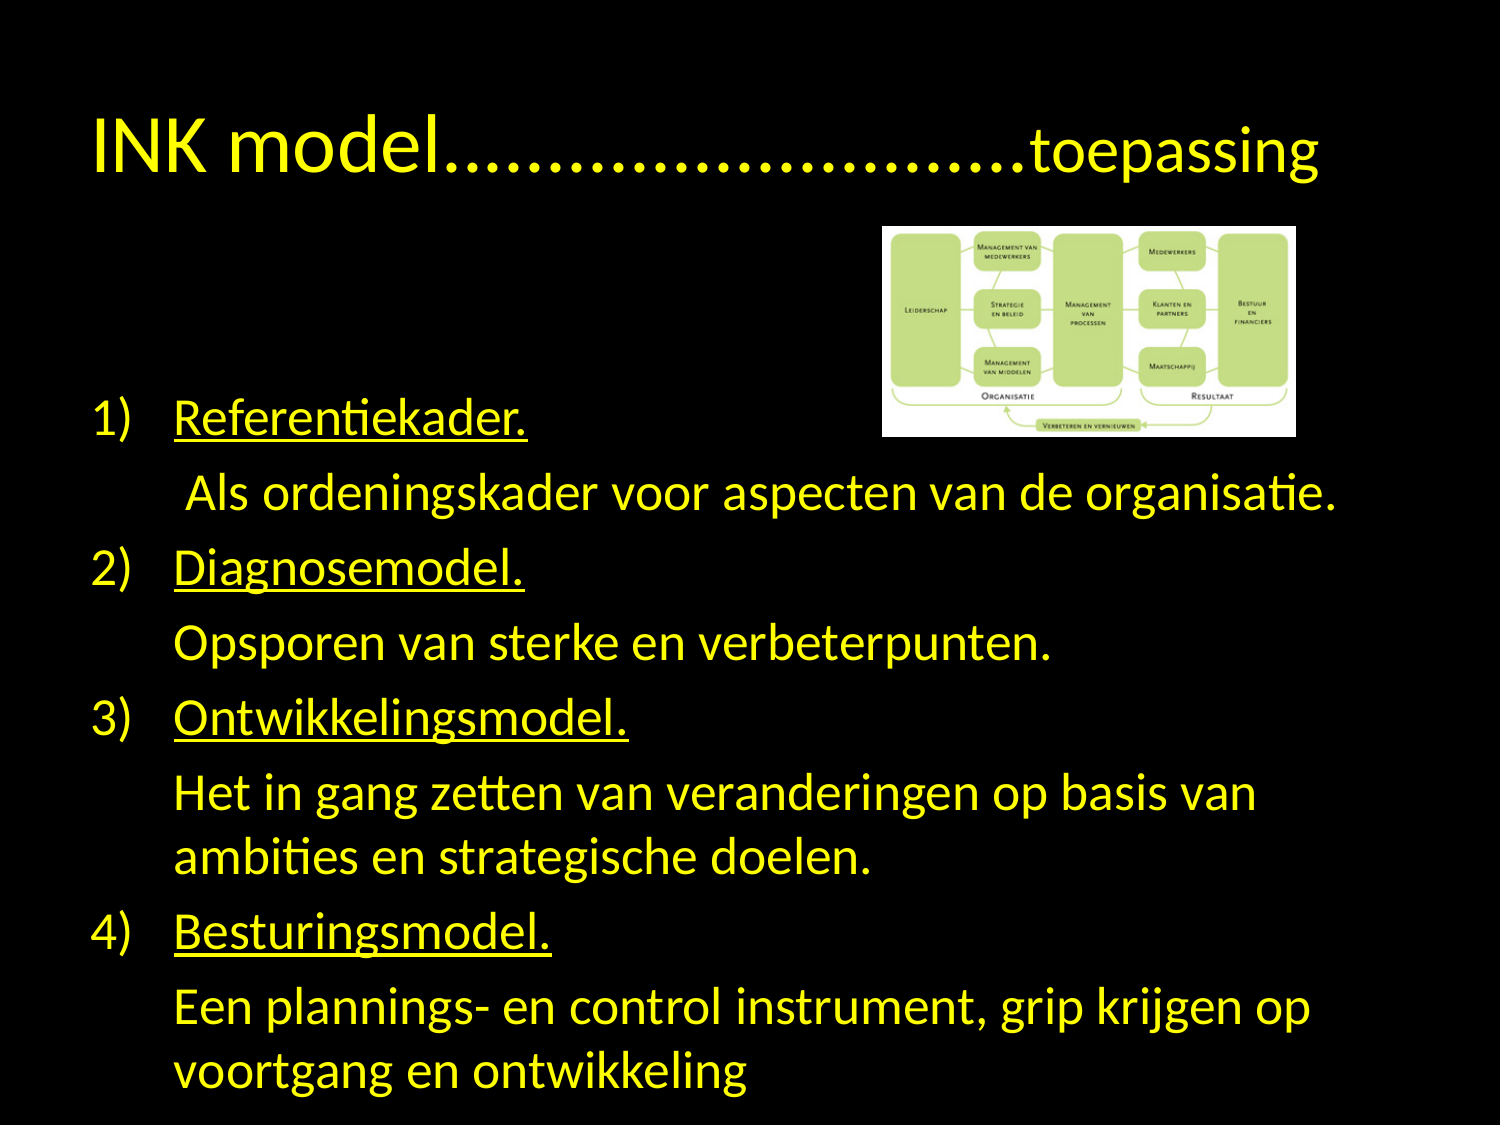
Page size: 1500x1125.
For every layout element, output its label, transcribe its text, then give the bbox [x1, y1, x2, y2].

list Referentiekader. Als ordeningskader voor aspecten van de organisatie. Diagnosemodel. Opsporen van sterke en verbeterpunten. Ontwikkelingsmodel. Het in gang zetten van veranderingen op basis van ambities en strategische doelen. Besturingsmodel. Een plannings- en control instrument, grip krijgen op voortgang en ontwikkeling [75, 374, 1425, 1117]
picture [881, 225, 1296, 438]
title INK model............................toepassing [75, 45, 1425, 233]
